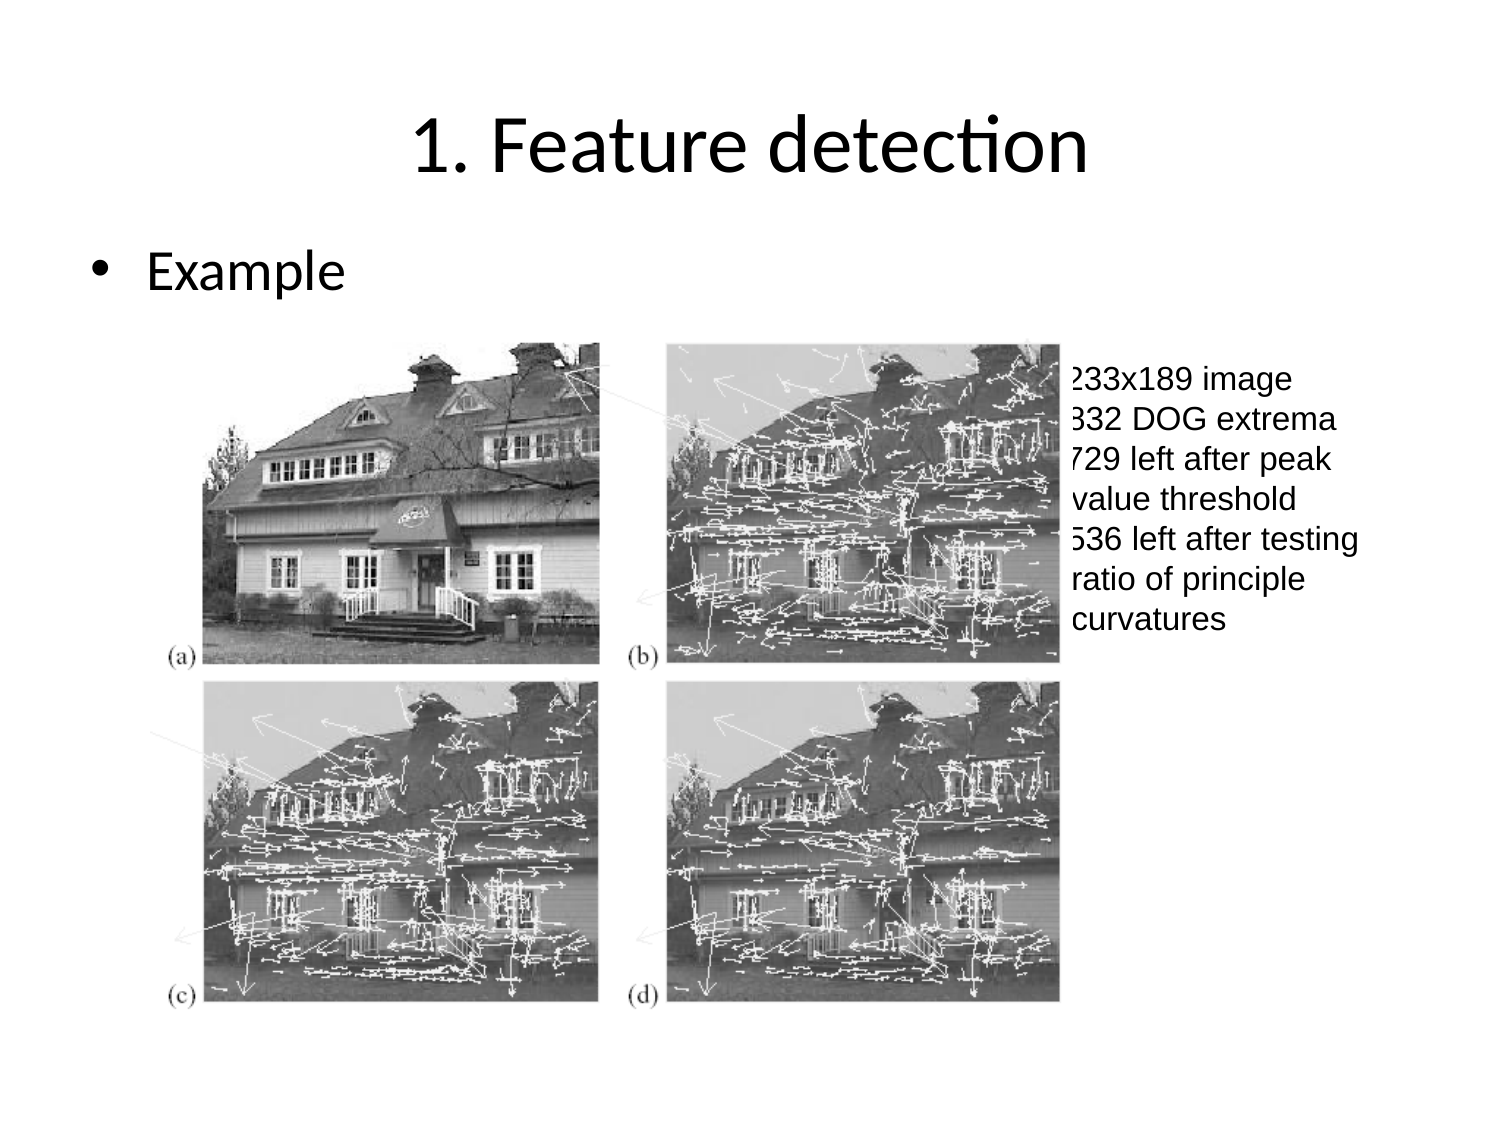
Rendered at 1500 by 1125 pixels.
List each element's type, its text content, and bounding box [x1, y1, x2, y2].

picture [149, 324, 1073, 1015]
title 1. Feature detection [75, 45, 1425, 224]
list Example [75, 224, 1425, 968]
text_box (a) 233x189 image (b) 832 DOG extrema (c) 729 left after peak value threshold (d) 536 left after testing ratio of principle curvatures [1076, 349, 1500, 685]
